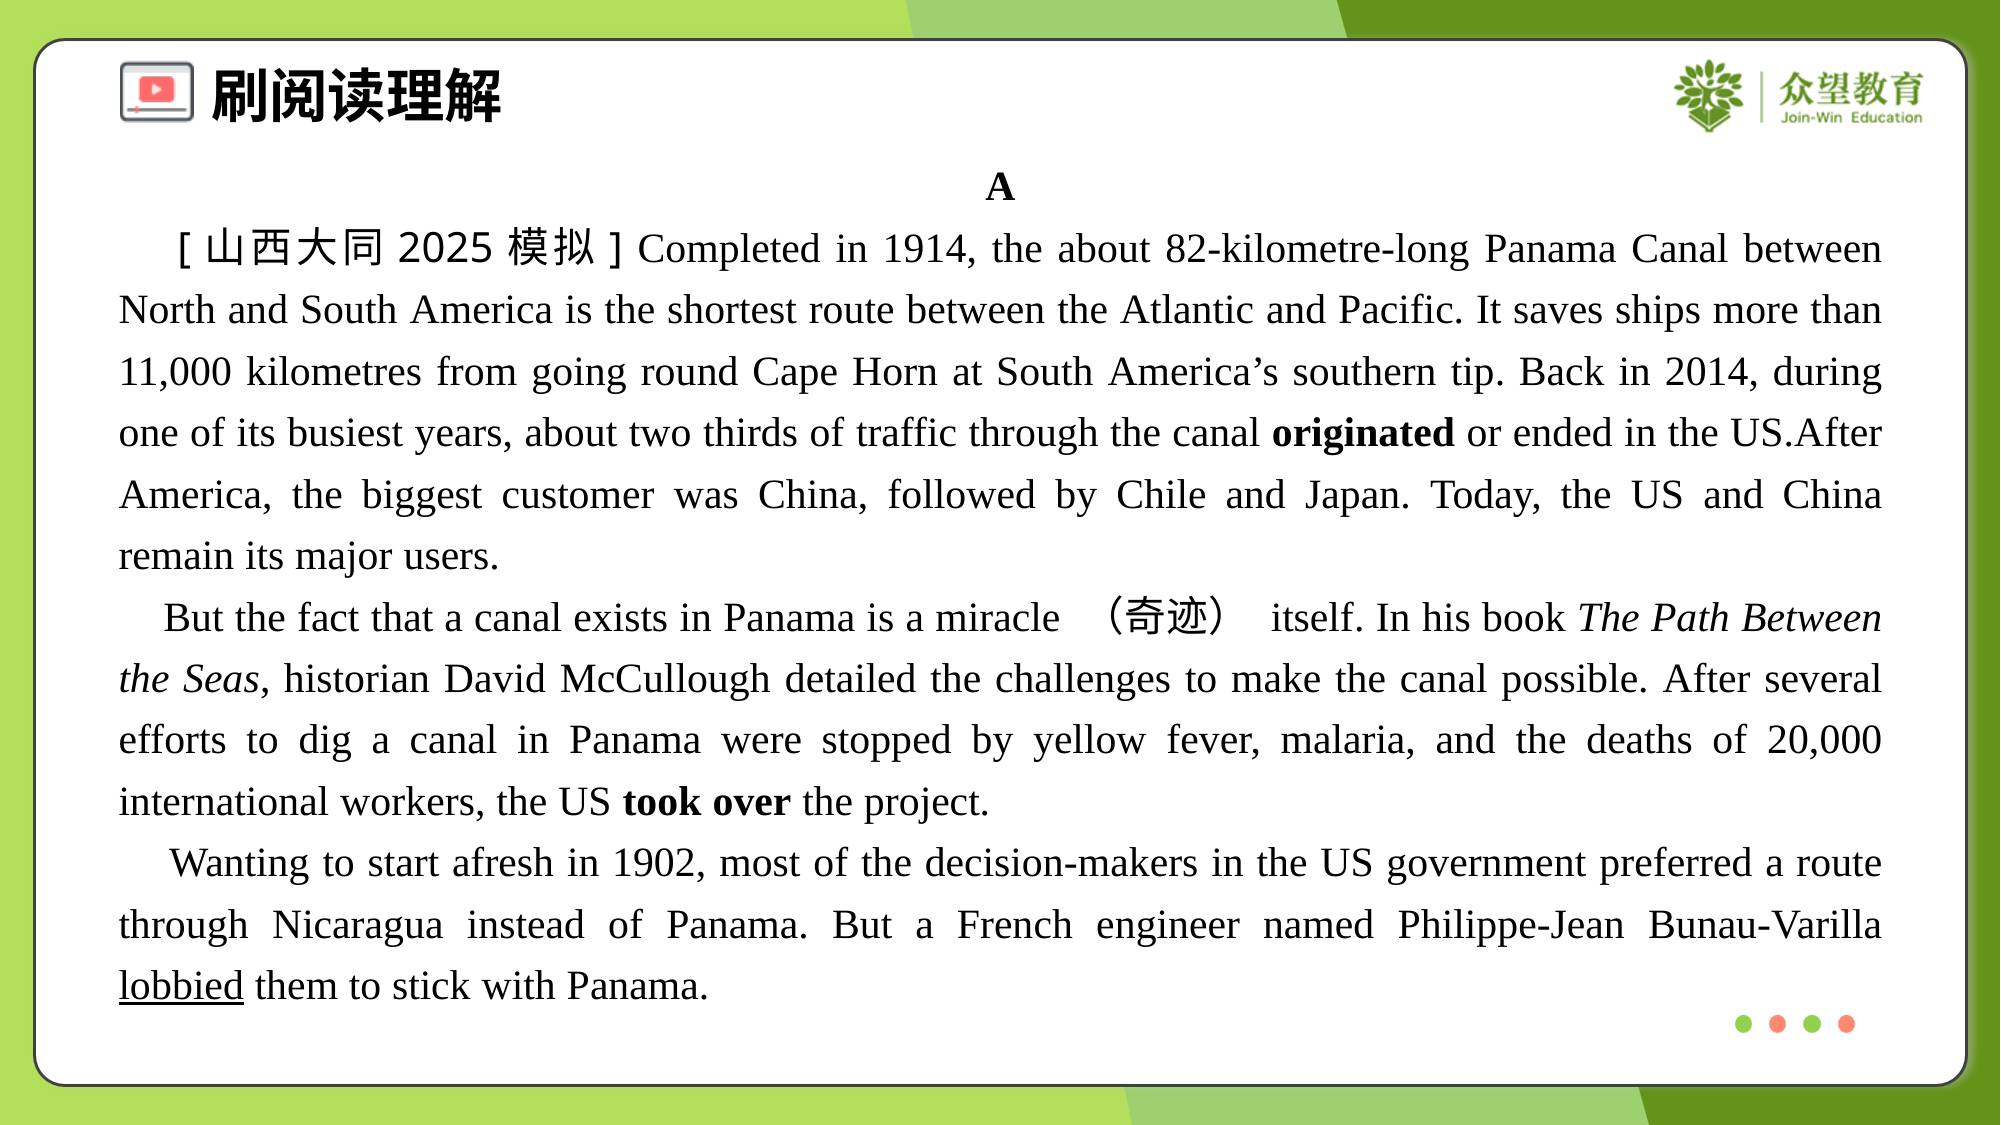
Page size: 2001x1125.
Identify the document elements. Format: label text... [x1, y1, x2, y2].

picture [0, 0, 2000, 1125]
text_box A [山西大同2025模拟] Completed in 1914, the about 82-kilometre-long Panama Canal between North and South America is the shortest route between the Atlantic and Pacific. It saves ships more than 11,000 kilometres from going round Cape Horn at South America’s southern tip. Back in 2014, during one of its busiest years, about two thirds of traffic through the canal originated or ended in the US.After America, the biggest customer was China, followed by Chile and Japan. Today, the US and China remain its major users. But the fact that a canal exists in Panama is a miracle （奇迹） itself. In his book The Path Between the Seas, historian David McCullough detailed the challenges to make the canal possible. After several efforts to dig a canal in Panama were stopped by yellow fever, malaria, and the deaths of 20,000 international workers, the US took over the project. Wanting to start afresh in 1902, most of the decision-makers in the US government preferred a route through Nicaragua instead of Panama. But a French engineer named Philippe-Jean Bunau-Varilla lobbied them to stick with Panama. [118, 147, 1883, 1009]
